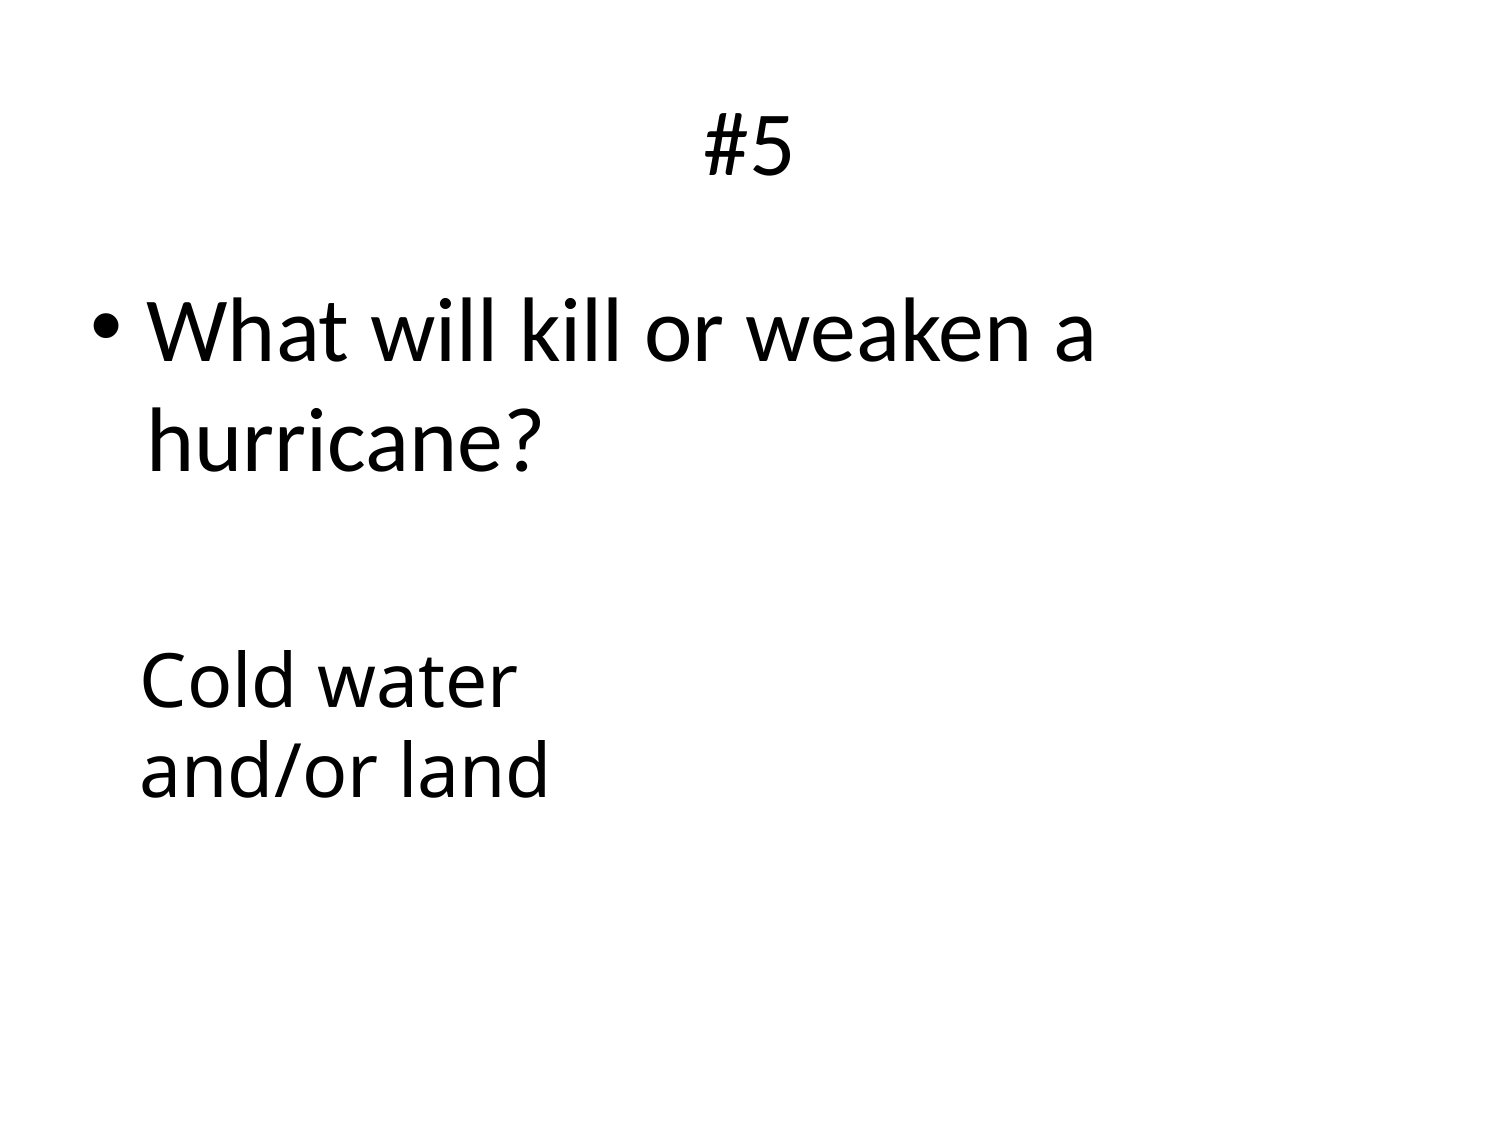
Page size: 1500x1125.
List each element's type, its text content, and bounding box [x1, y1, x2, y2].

list What will kill or weaken a hurricane? [75, 262, 1425, 525]
text_box Cold water and/or land [124, 624, 638, 910]
title #5 [75, 45, 1425, 233]
